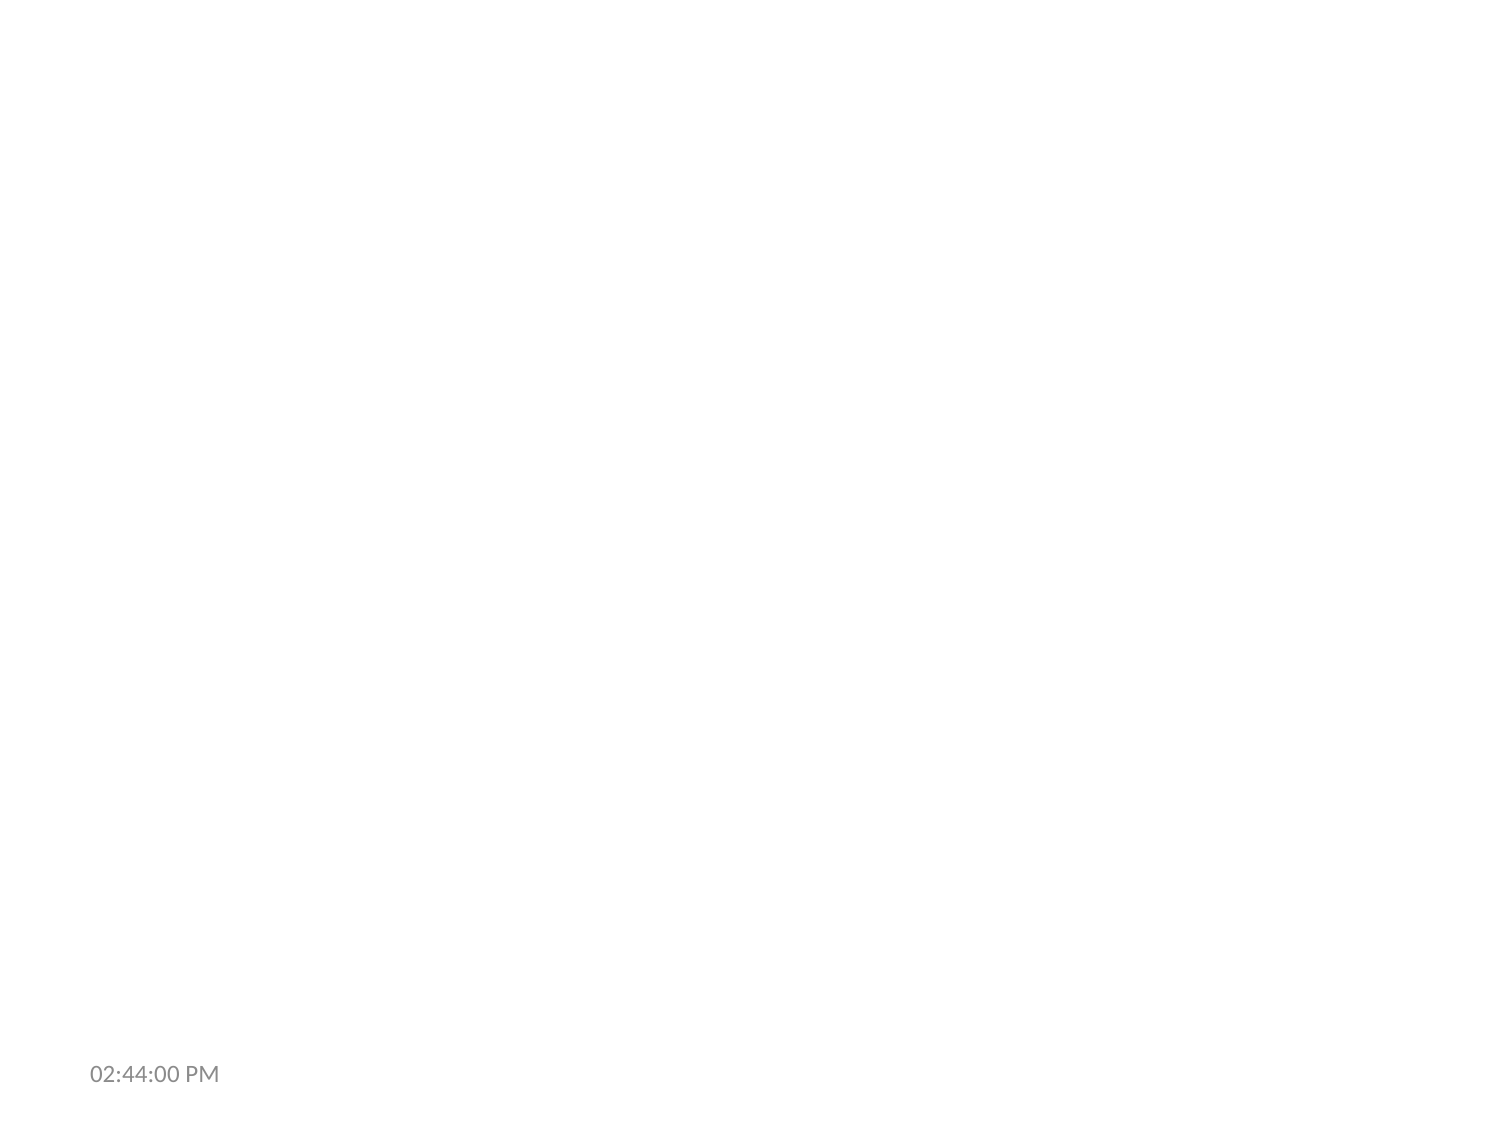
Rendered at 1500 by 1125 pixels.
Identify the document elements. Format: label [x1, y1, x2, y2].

slide_number [75, 1042, 425, 1103]
